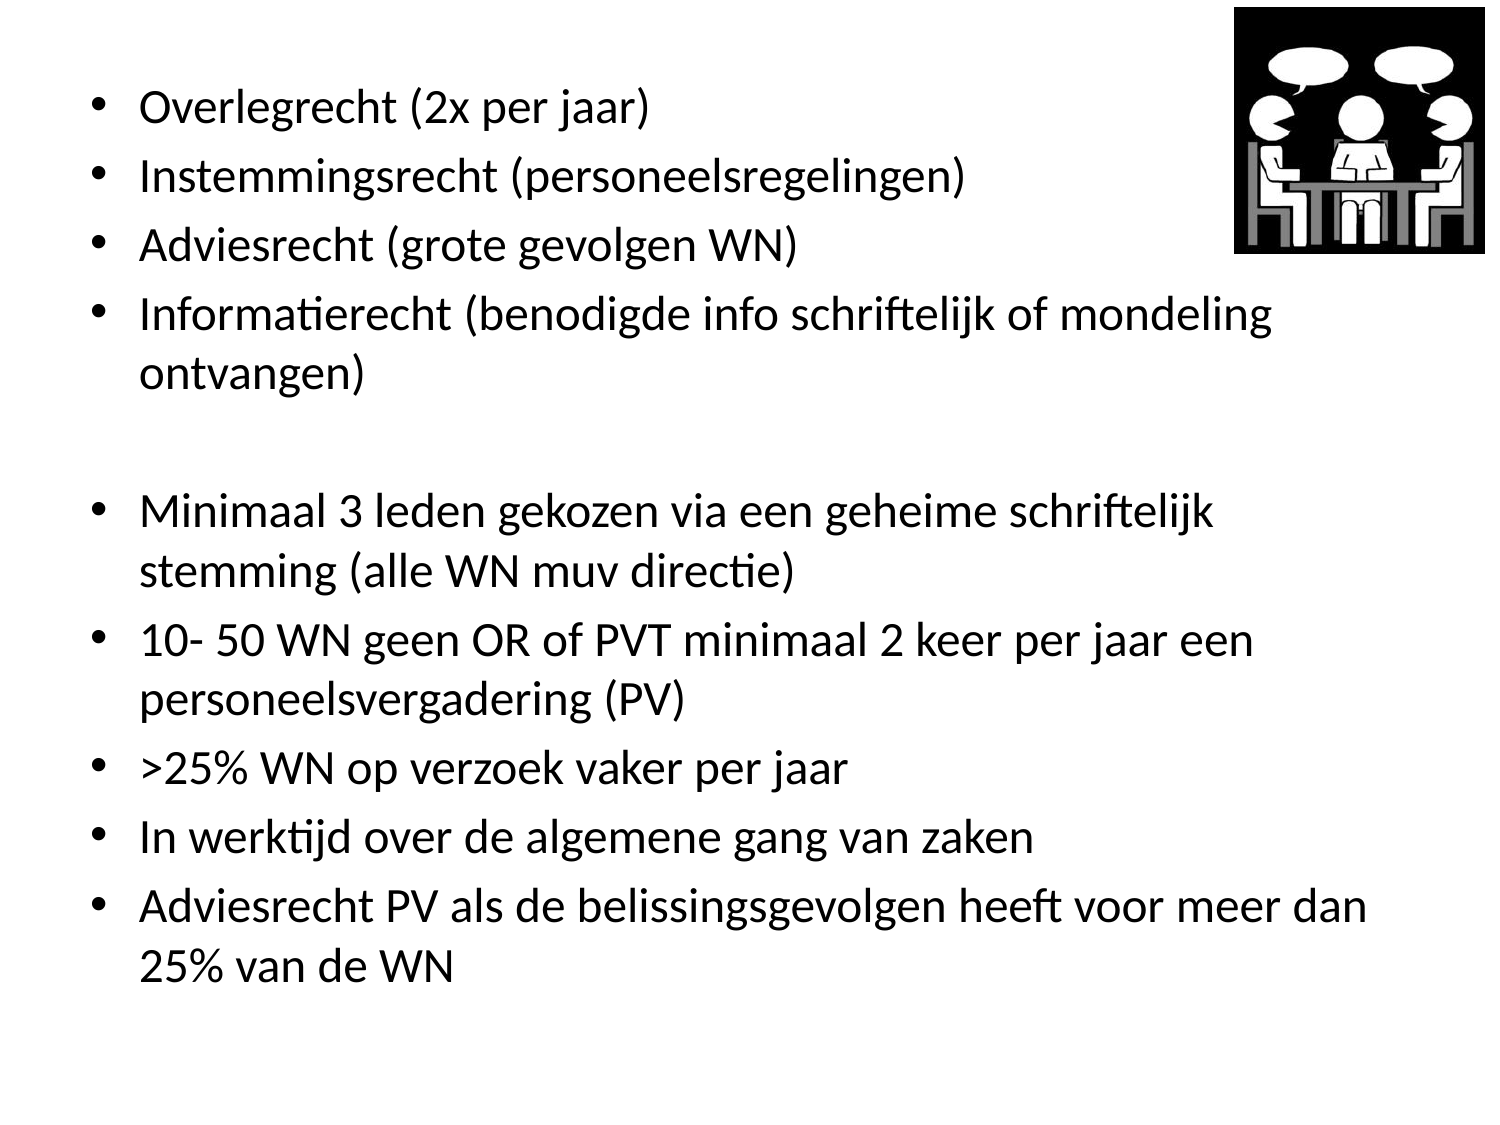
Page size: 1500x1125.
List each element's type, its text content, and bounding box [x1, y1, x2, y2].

picture [1233, 6, 1485, 254]
list Overlegrecht (2x per jaar) Instemmingsrecht (personeelsregelingen) Adviesrecht (grote gevolgen WN) Informatierecht (benodigde info schriftelijk of mondeling ontvangen) Minimaal 3 leden gekozen via een geheime schriftelijk stemming (alle WN muv directie) 10- 50 WN geen OR of PVT minimaal 2 keer per jaar een personeelsvergadering (PV) >25% WN op verzoek vaker per jaar In werktijd over de algemene gang van zaken Adviesrecht PV als de belissingsgevolgen heeft voor meer dan 25% van de WN [75, 66, 1425, 1005]
